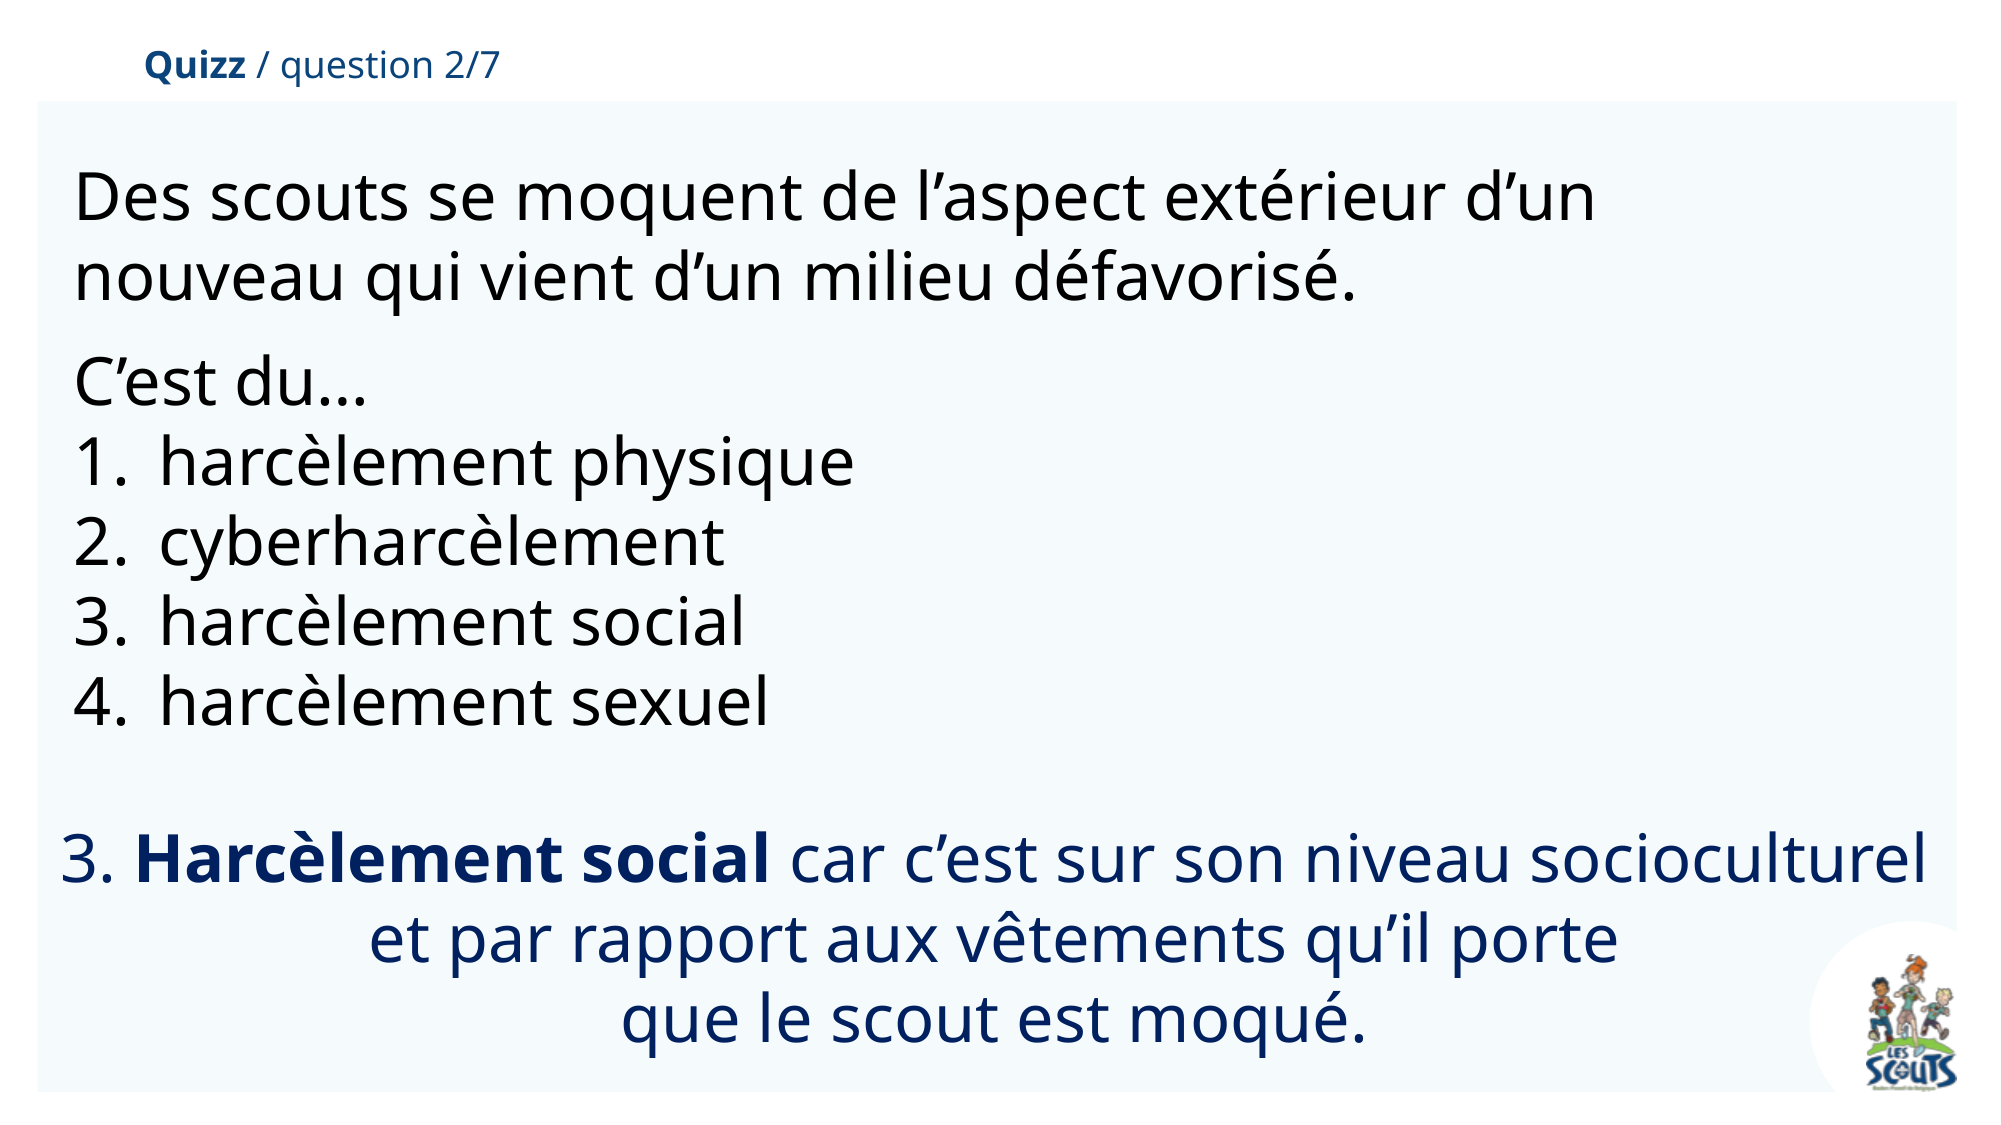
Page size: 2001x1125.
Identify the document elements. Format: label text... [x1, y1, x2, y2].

picture [1866, 954, 1957, 1092]
text_box Quizz / question 2/7 [129, 33, 1310, 94]
text_box 3. Harcèlement social car c’est sur son niveau socioculturel et par rapport aux vêtements qu’il porte que le scout est moqué. [37, 808, 1953, 1064]
text_box Des scouts se moquent de l’aspect extérieur d’un nouveau qui vient d’un milieu défavorisé. C’est du… harcèlement physique cyberharcèlement harcèlement social harcèlement sexuel [59, 146, 1813, 746]
